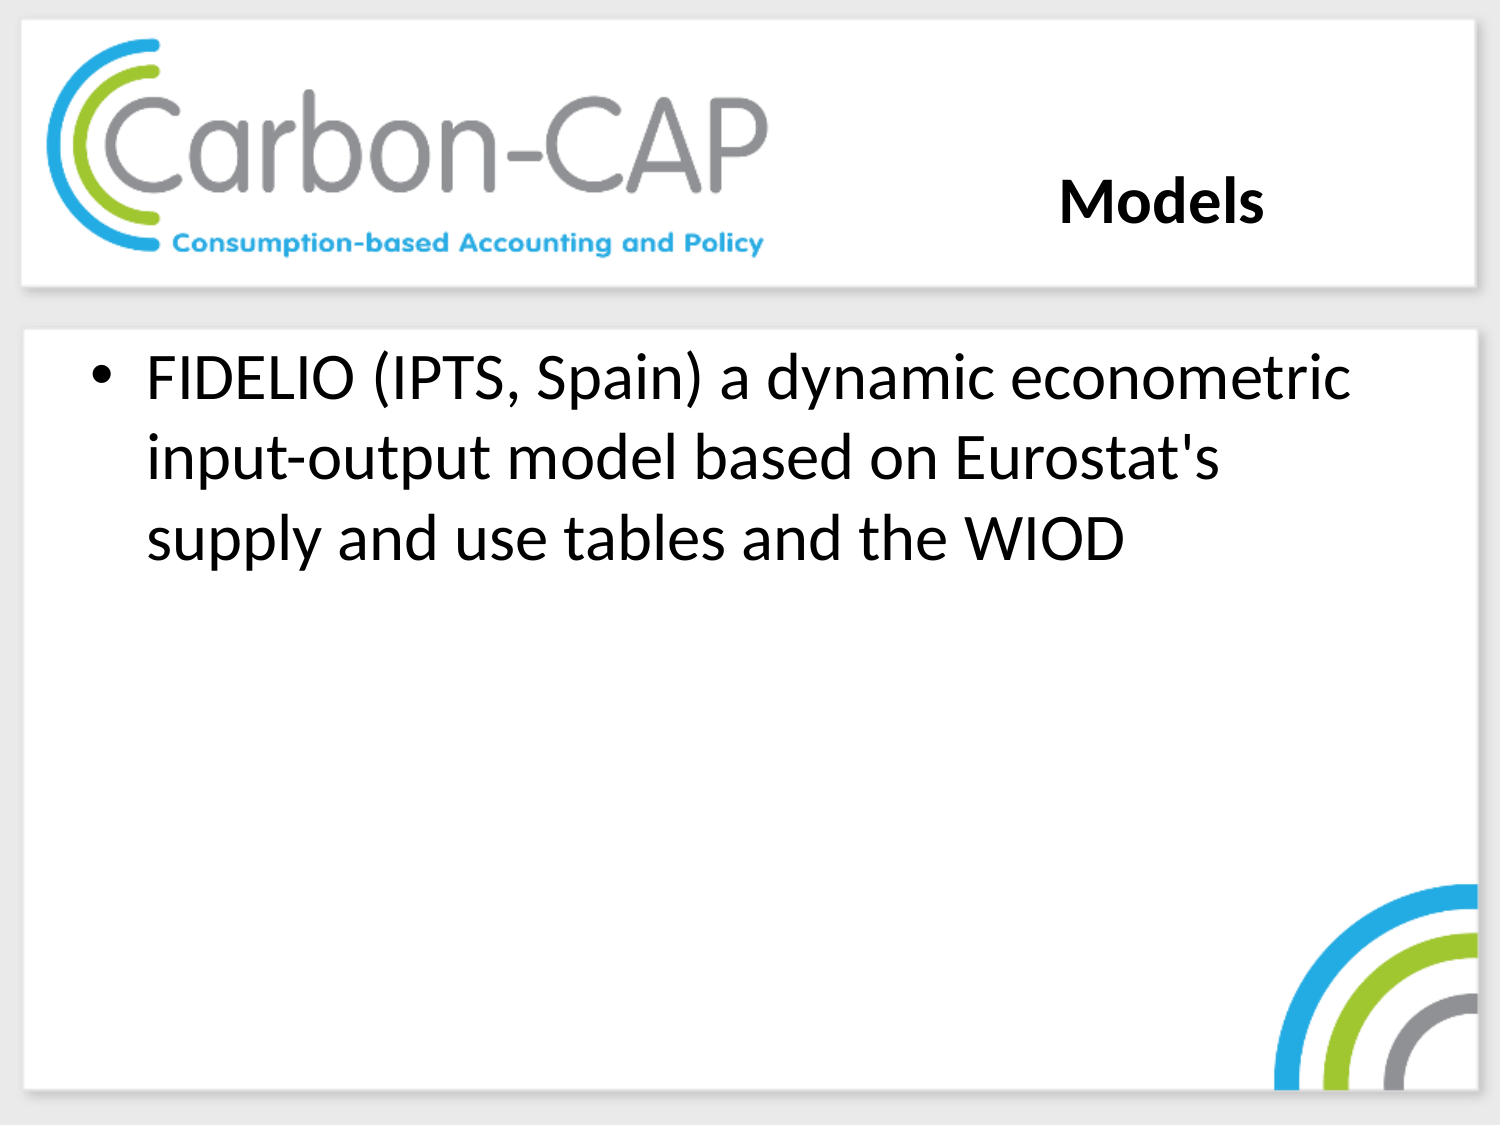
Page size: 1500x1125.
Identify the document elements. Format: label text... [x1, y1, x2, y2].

list FIDELIO (IPTS, Spain) a dynamic econometric input-output model based on Eurostat's supply and use tables and the WIOD [75, 232, 1425, 924]
picture [0, 0, 1500, 1125]
text_box Models [1043, 148, 1281, 244]
